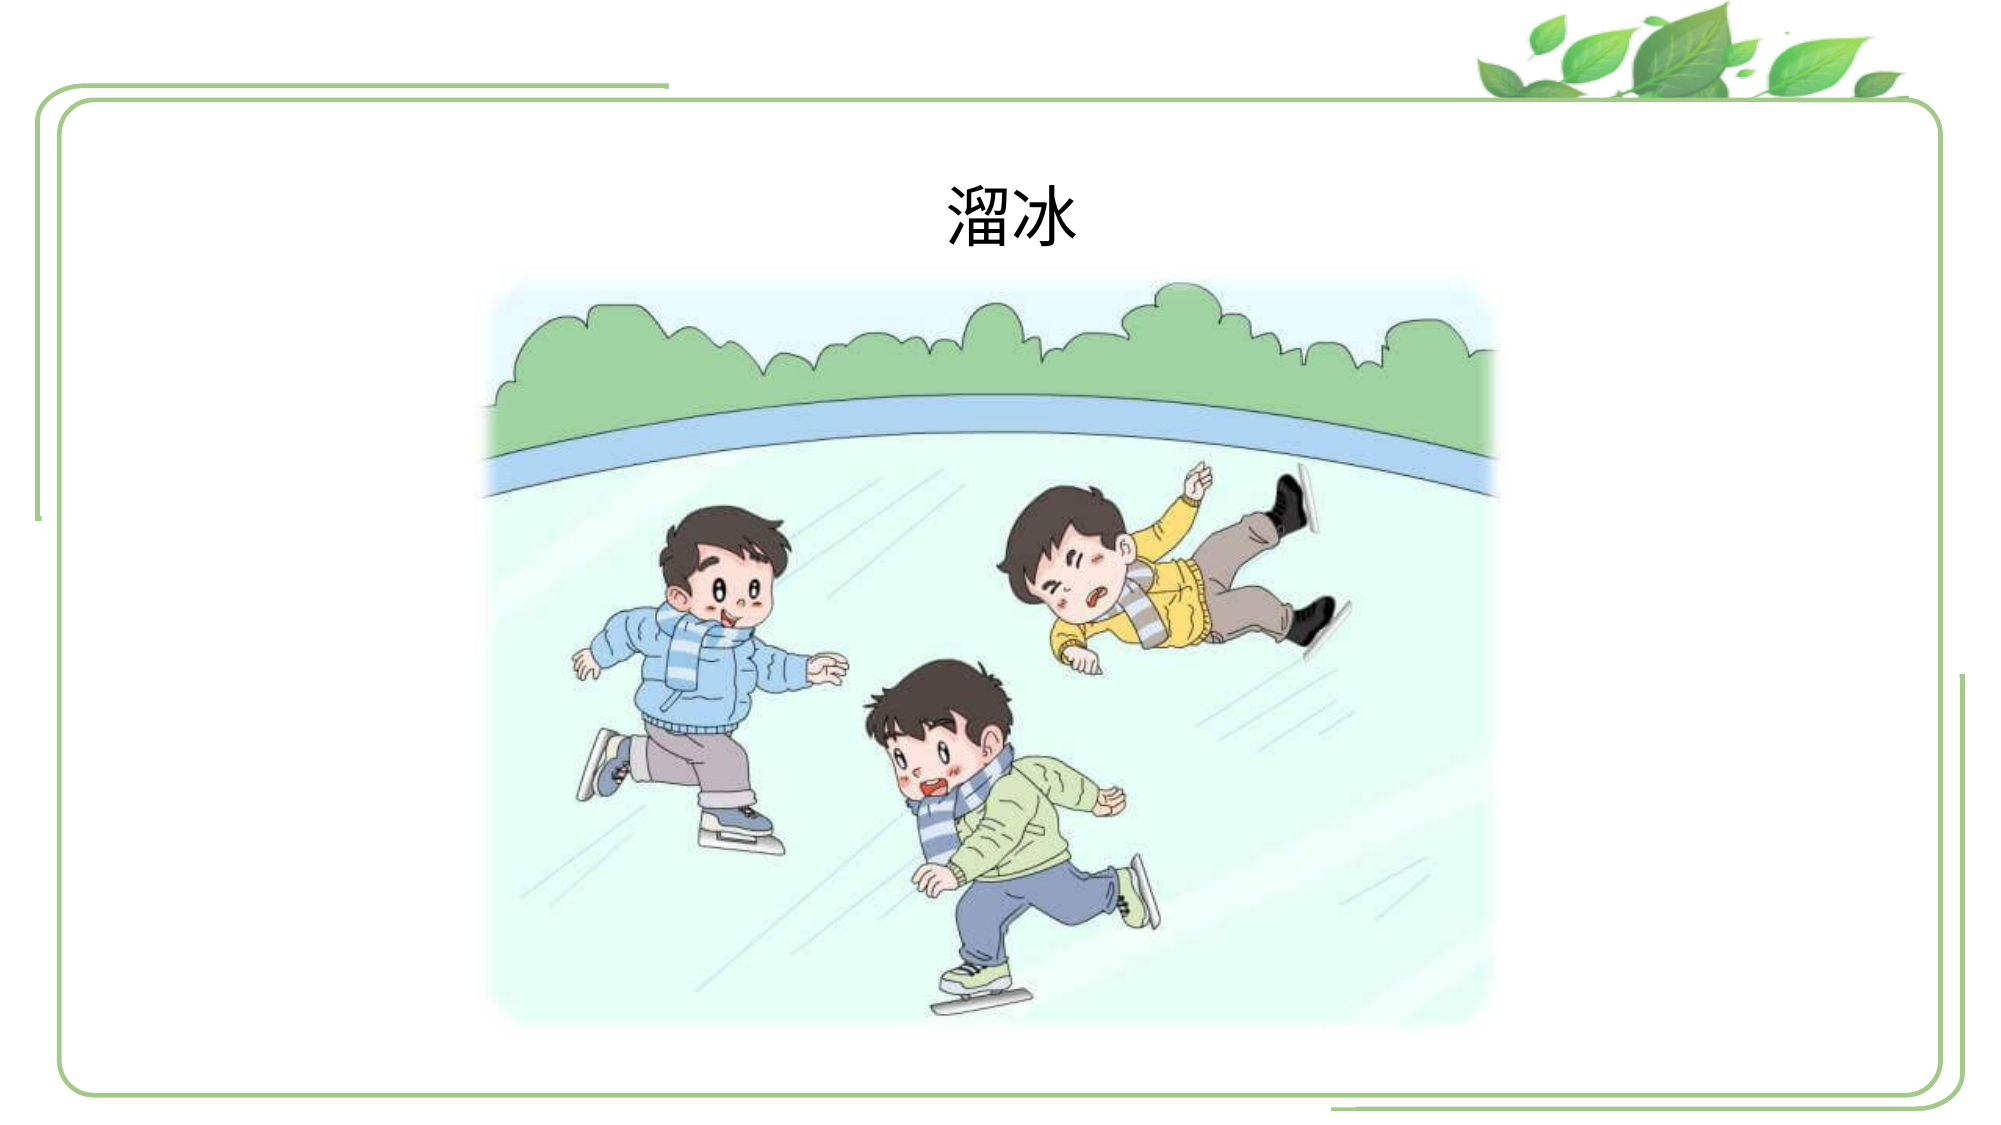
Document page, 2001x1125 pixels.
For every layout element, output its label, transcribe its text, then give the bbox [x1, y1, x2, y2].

text_box 溜冰 [480, 127, 1544, 263]
picture [474, 267, 1507, 1041]
